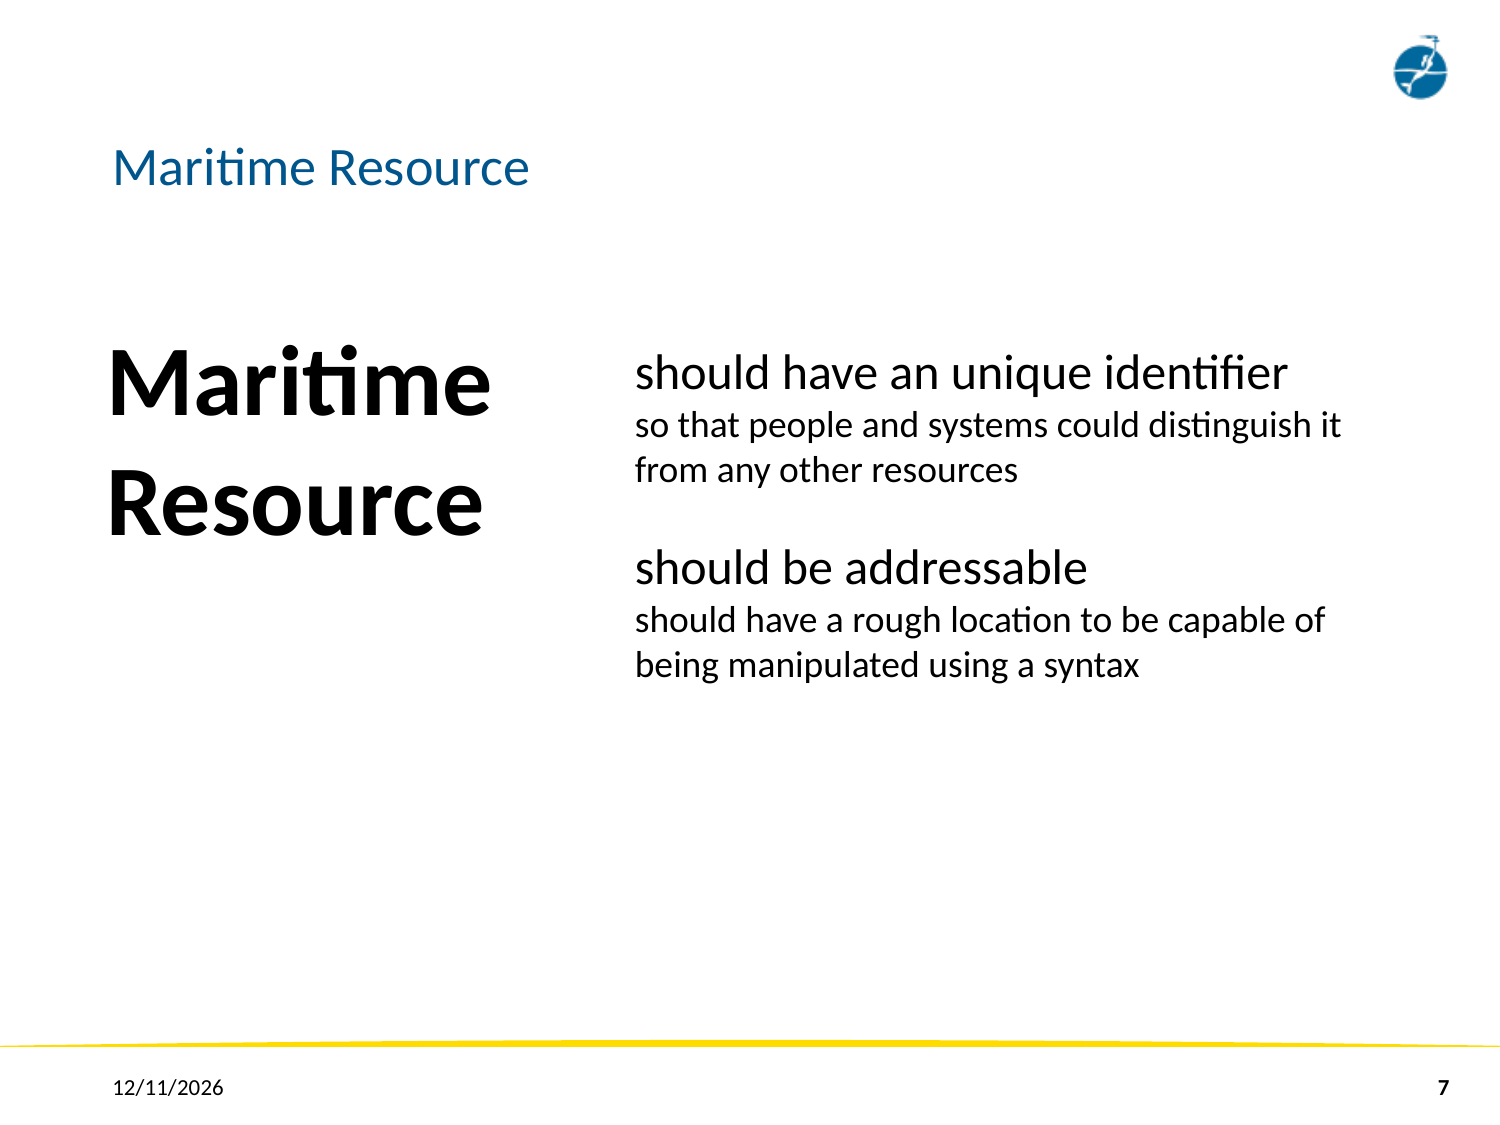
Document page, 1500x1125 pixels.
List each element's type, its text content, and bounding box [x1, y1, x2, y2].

text_box Maritime Resource [91, 308, 531, 564]
title Maritime Resource [112, 42, 1388, 197]
text_box should have an unique identifier so that people and systems could distinguish it from any other resources should be addressable should have a rough location to be capable of being manipulated using a syntax [620, 332, 1418, 737]
slide_number 7 [1387, 1046, 1500, 1125]
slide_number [112, 1046, 461, 1125]
